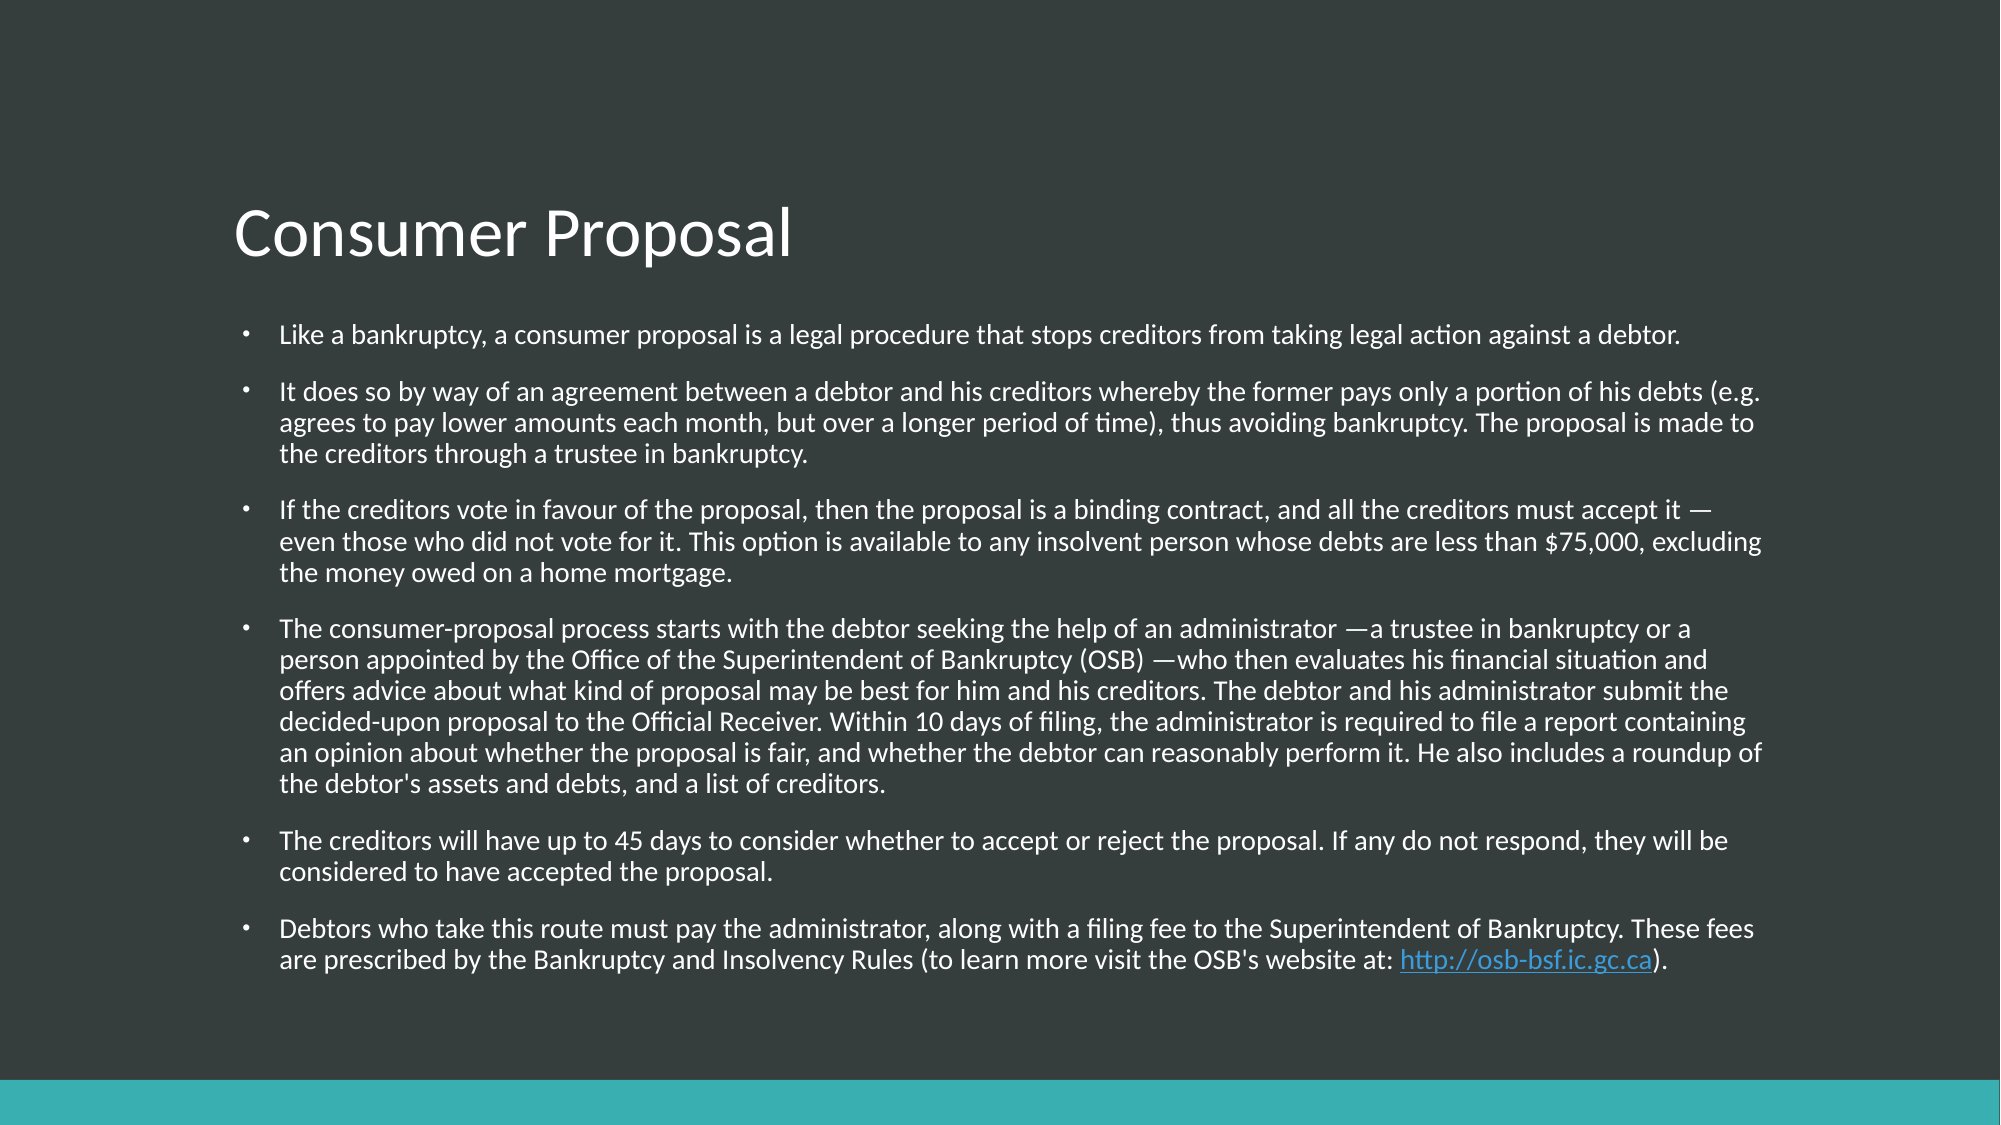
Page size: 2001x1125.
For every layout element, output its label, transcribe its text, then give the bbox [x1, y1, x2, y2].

list Like a bankruptcy, a consumer proposal is a legal procedure that stops creditors from taking legal action against a debtor. It does so by way of an agreement between a debtor and his creditors whereby the former pays only a portion of his debts (e.g. agrees to pay lower amounts each month, but over a longer period of time), thus avoiding bankruptcy. The proposal is made to the creditors through a trustee in bankruptcy. If the creditors vote in favour of the proposal, then the proposal is a binding contract, and all the creditors must accept it — even those who did not vote for it. This option is available to any insolvent person whose debts are less than $75,000, excluding the money owed on a home mortgage. The consumer-proposal process starts with the debtor seeking the help of an administrator —a trustee in bankruptcy or a person appointed by the Office of the Superintendent of Bankruptcy (OSB) —who then evaluates his financial situation and offers advice about what kind of proposal may be best for him and his creditors. The debtor and his administrator submit the decided-upon proposal to the Official Receiver. Within 10 days of filing, the administrator is required to file a report containing an opinion about whether the proposal is fair, and whether the debtor can reasonably perform it. He also includes a roundup of the debtor's assets and debts, and a list of creditors. The creditors will have up to 45 days to consider whether to accept or reject the proposal. If any do not respond, they will be considered to have accepted the proposal. Debtors who take this route must pay the administrator, along with a filing fee to the Superintendent of Bankruptcy. These fees are prescribed by the Bankruptcy and Insolvency Rules (to learn more visit the OSB's website at: http://osb-bsf.ic.gc.ca). [219, 311, 1780, 990]
title Consumer Proposal [219, 76, 1780, 279]
